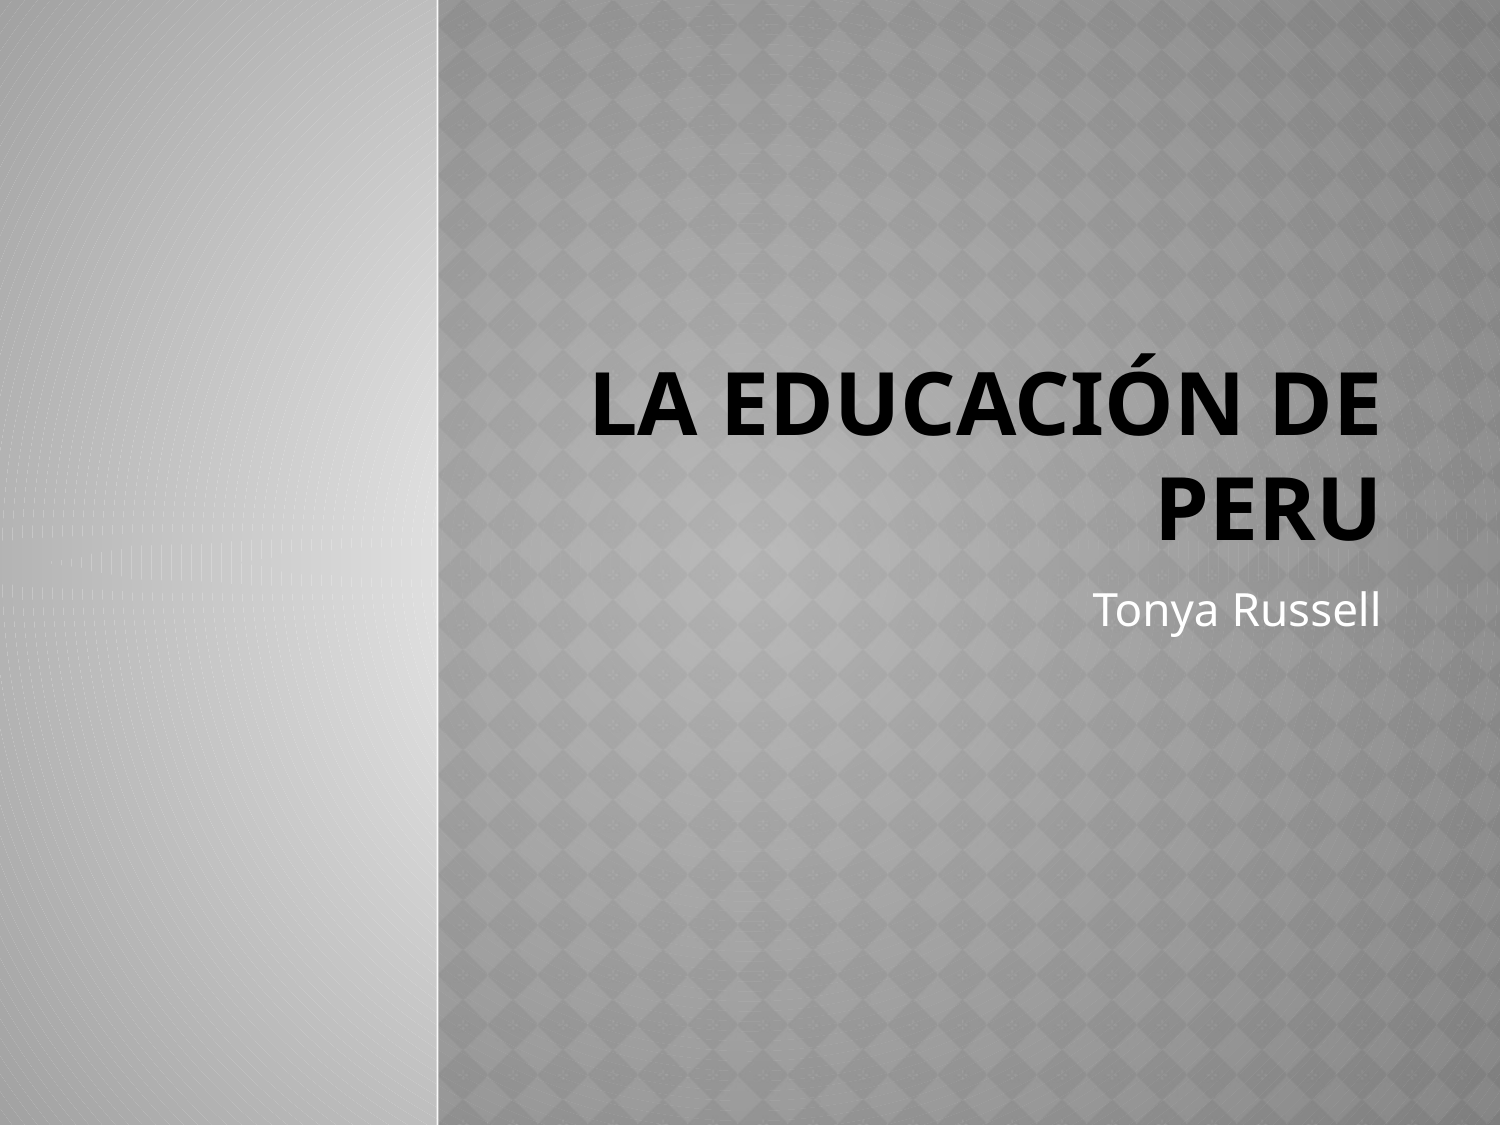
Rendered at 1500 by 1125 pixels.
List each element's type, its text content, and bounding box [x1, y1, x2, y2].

subtitle Tonya Russell [550, 580, 1390, 762]
title La educación de Peru [552, 87, 1390, 558]
